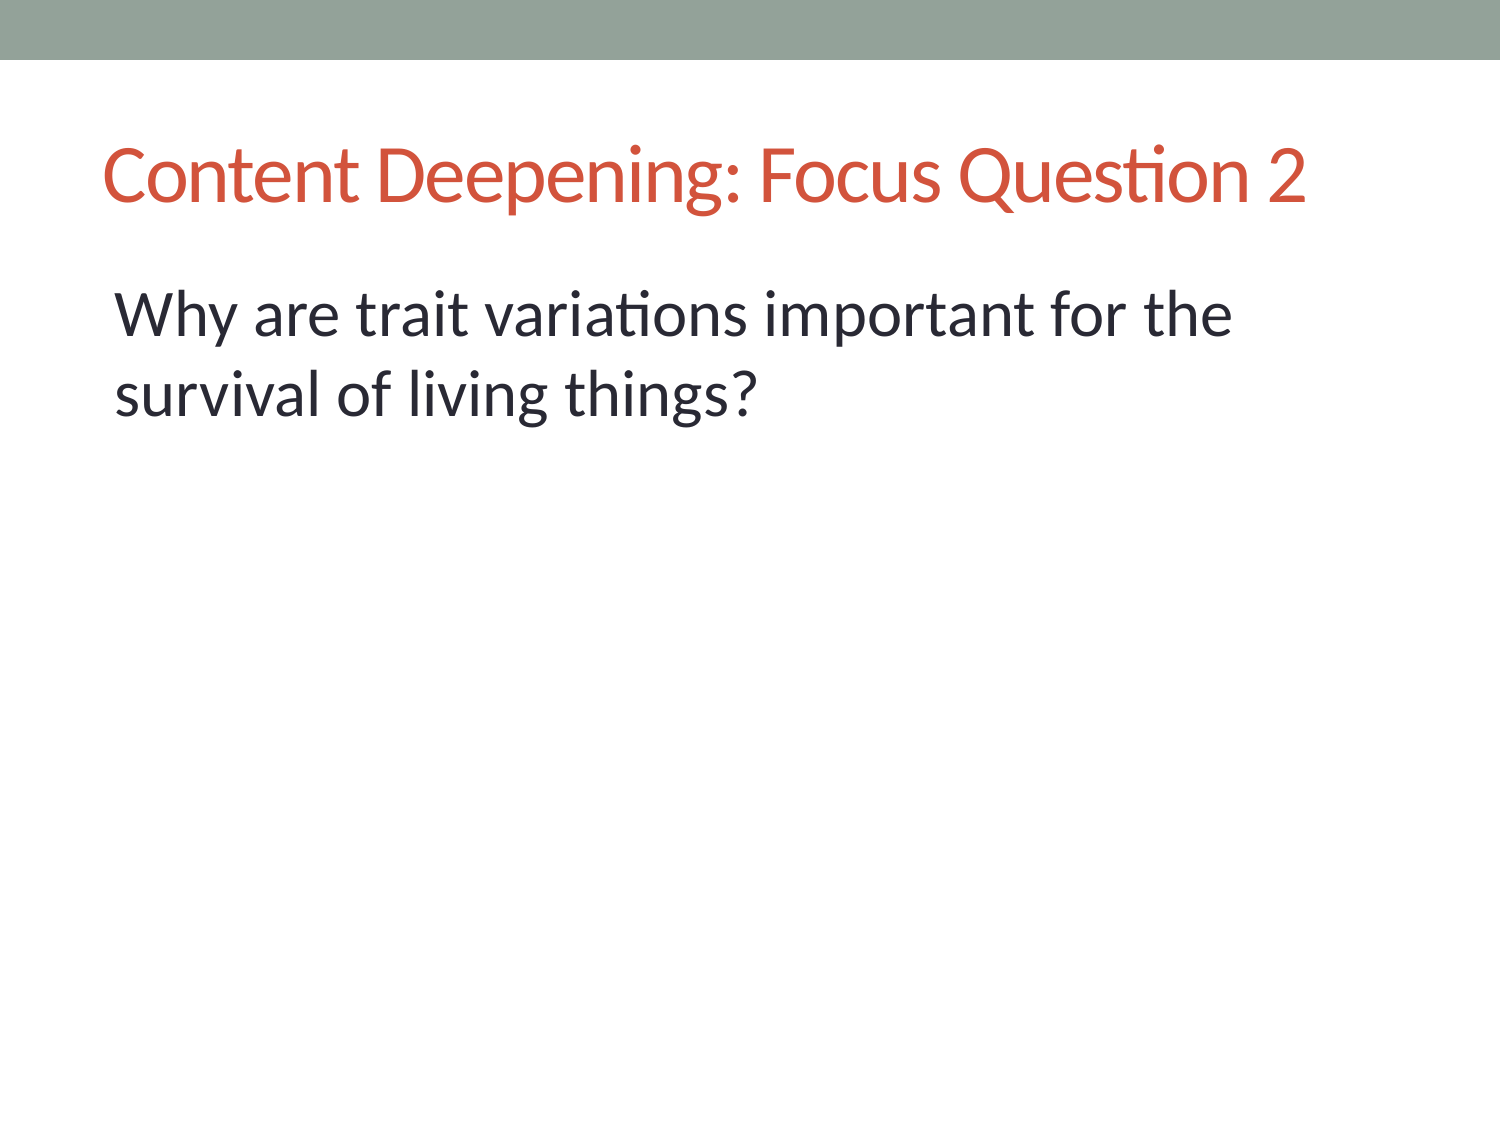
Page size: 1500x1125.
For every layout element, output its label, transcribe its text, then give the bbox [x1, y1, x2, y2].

title Content Deepening: Focus Question 2 [87, 87, 1425, 250]
list Why are trait variations important for the survival of living things? [99, 262, 1425, 1063]
